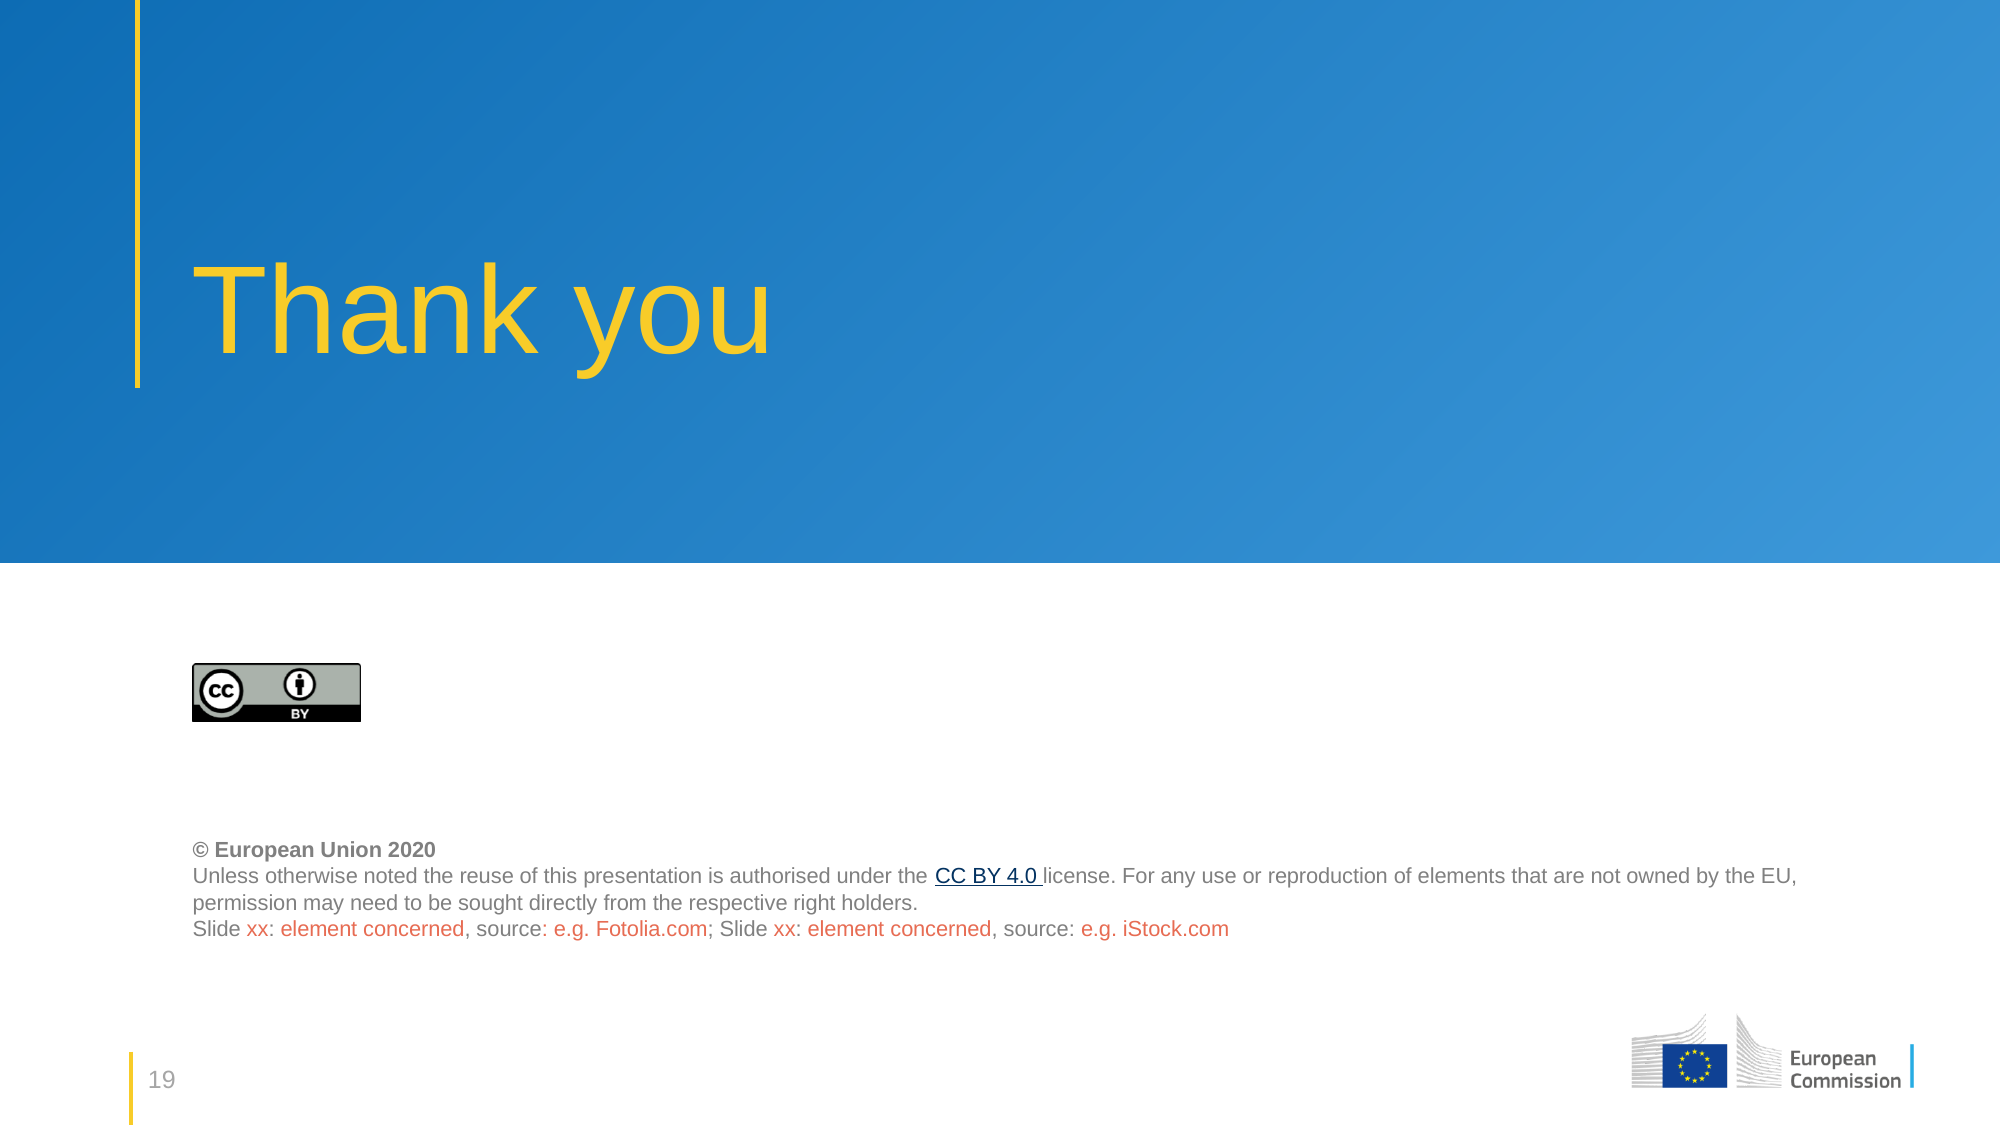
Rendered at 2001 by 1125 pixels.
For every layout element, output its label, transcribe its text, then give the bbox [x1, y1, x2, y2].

subtitle © European Union 2020 Unless otherwise noted the reuse of this presentation is authorised under the CC BY 4.0 license. For any use or reproduction of elements that are not owned by the EU, permission may need to be sought directly from the respective right holders. Slide xx: element concerned, source: e.g. Fotolia.com; Slide xx: element concerned, source: e.g. iStock.com [177, 632, 1819, 949]
picture [192, 663, 361, 723]
title Thank you [176, 184, 1821, 388]
picture [1631, 1013, 1915, 1091]
